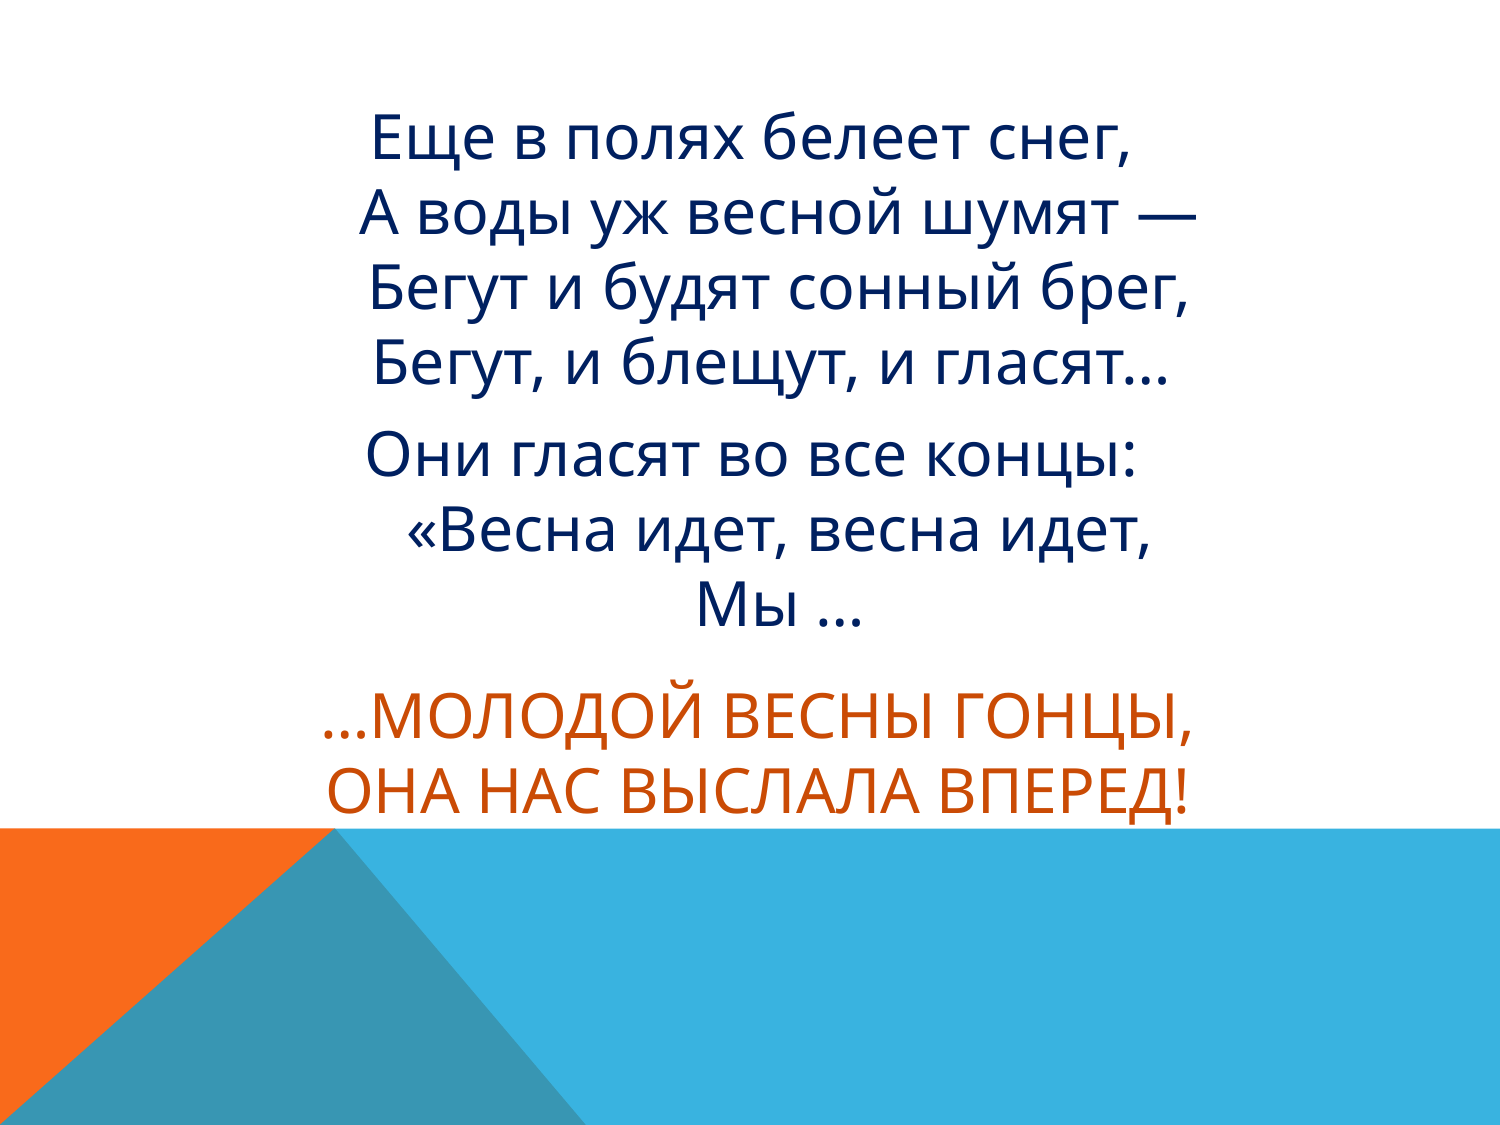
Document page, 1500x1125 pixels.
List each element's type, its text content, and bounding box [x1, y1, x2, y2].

title …молодой весны гонцы, Она нас выслала вперед! [105, 645, 1411, 858]
list Еще в полях белеет снег, А воды уж весной шумят — Бегут и будят сонный брег, Бегут, и блещут, и гласят… Они гласят во все концы: «Весна идет, весна идет, Мы … [105, 90, 1398, 433]
